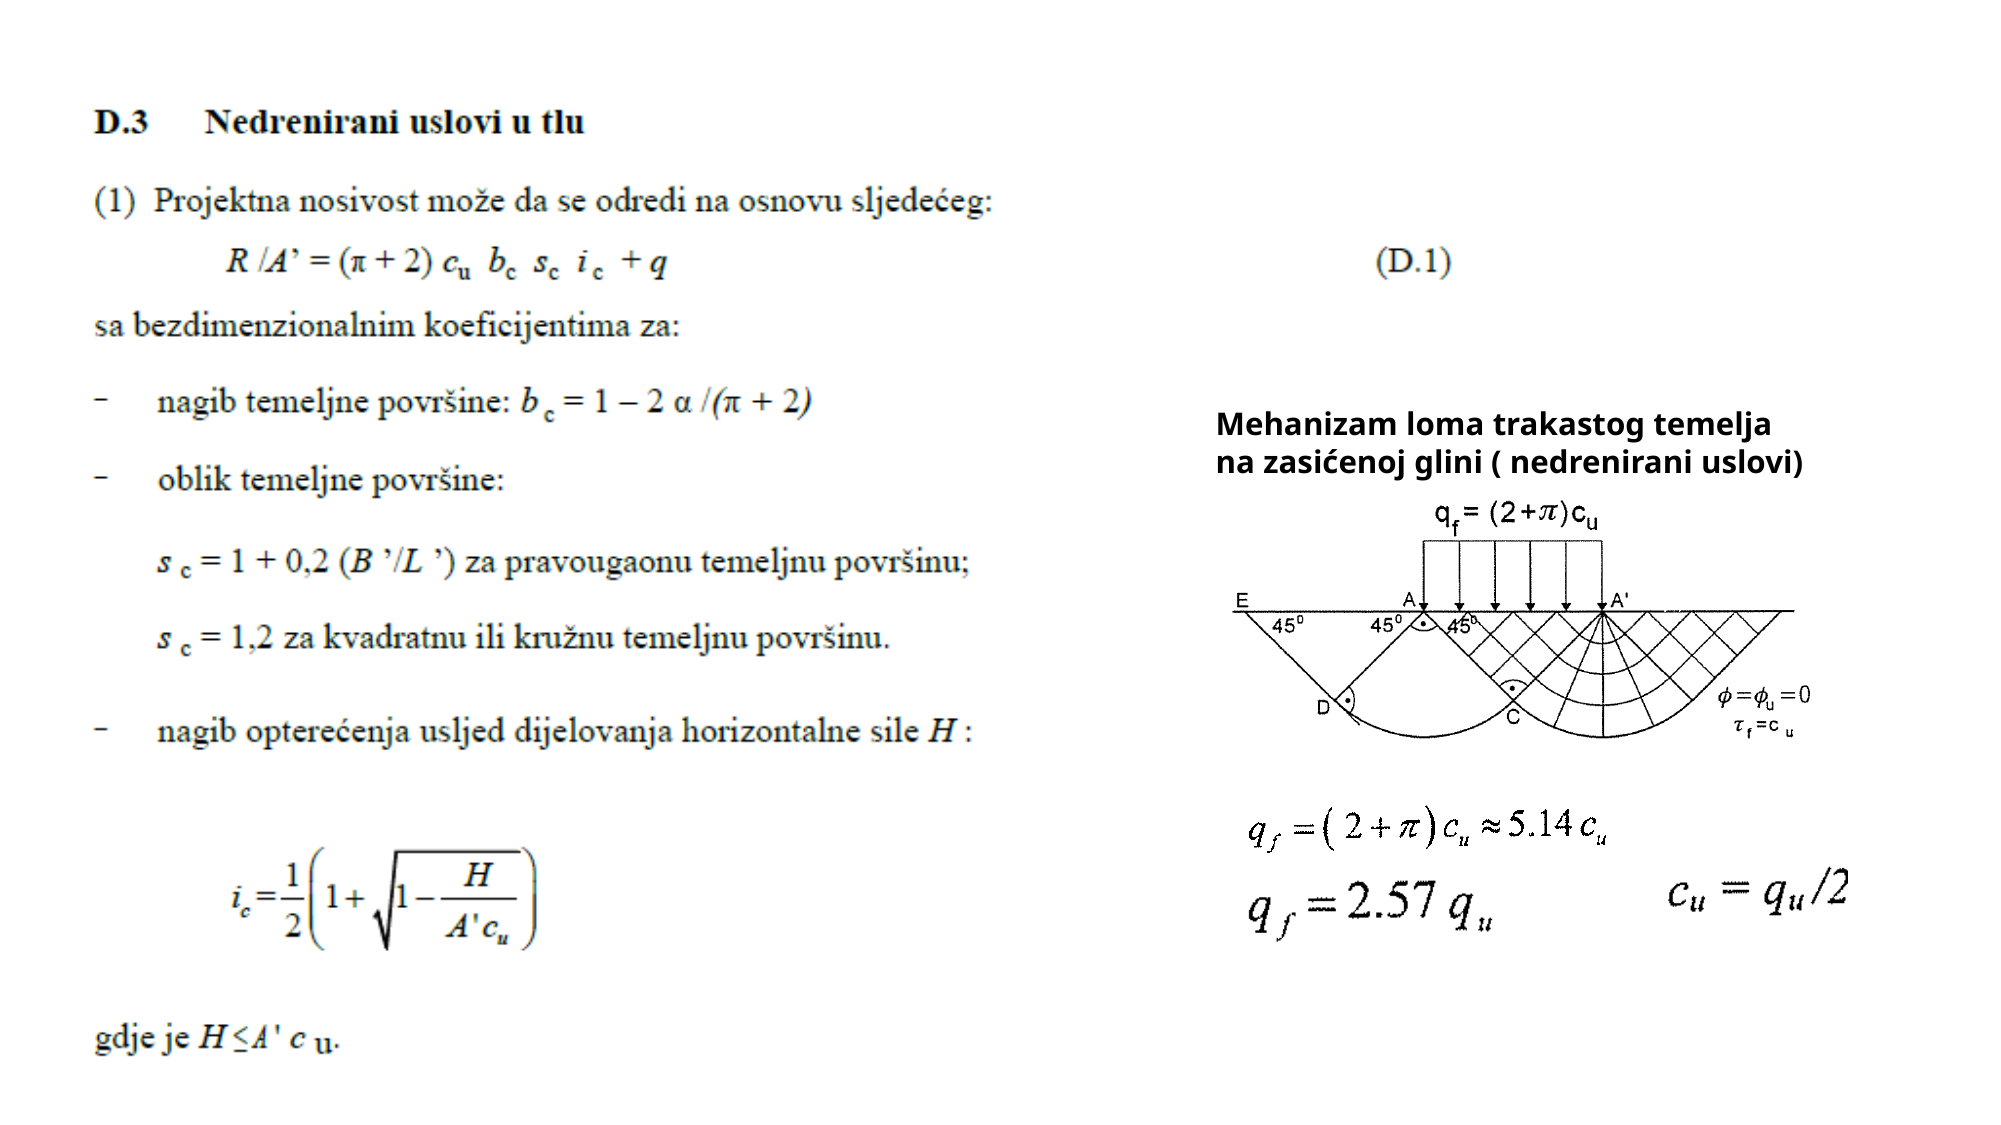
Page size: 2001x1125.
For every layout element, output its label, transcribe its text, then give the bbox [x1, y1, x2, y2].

picture [54, 89, 1818, 1064]
text_box Mehanizam loma trakastog temelja na zasićenoj glini ( nedrenirani uslovi) [1478, 397, 1826, 487]
picture [1661, 856, 1848, 919]
